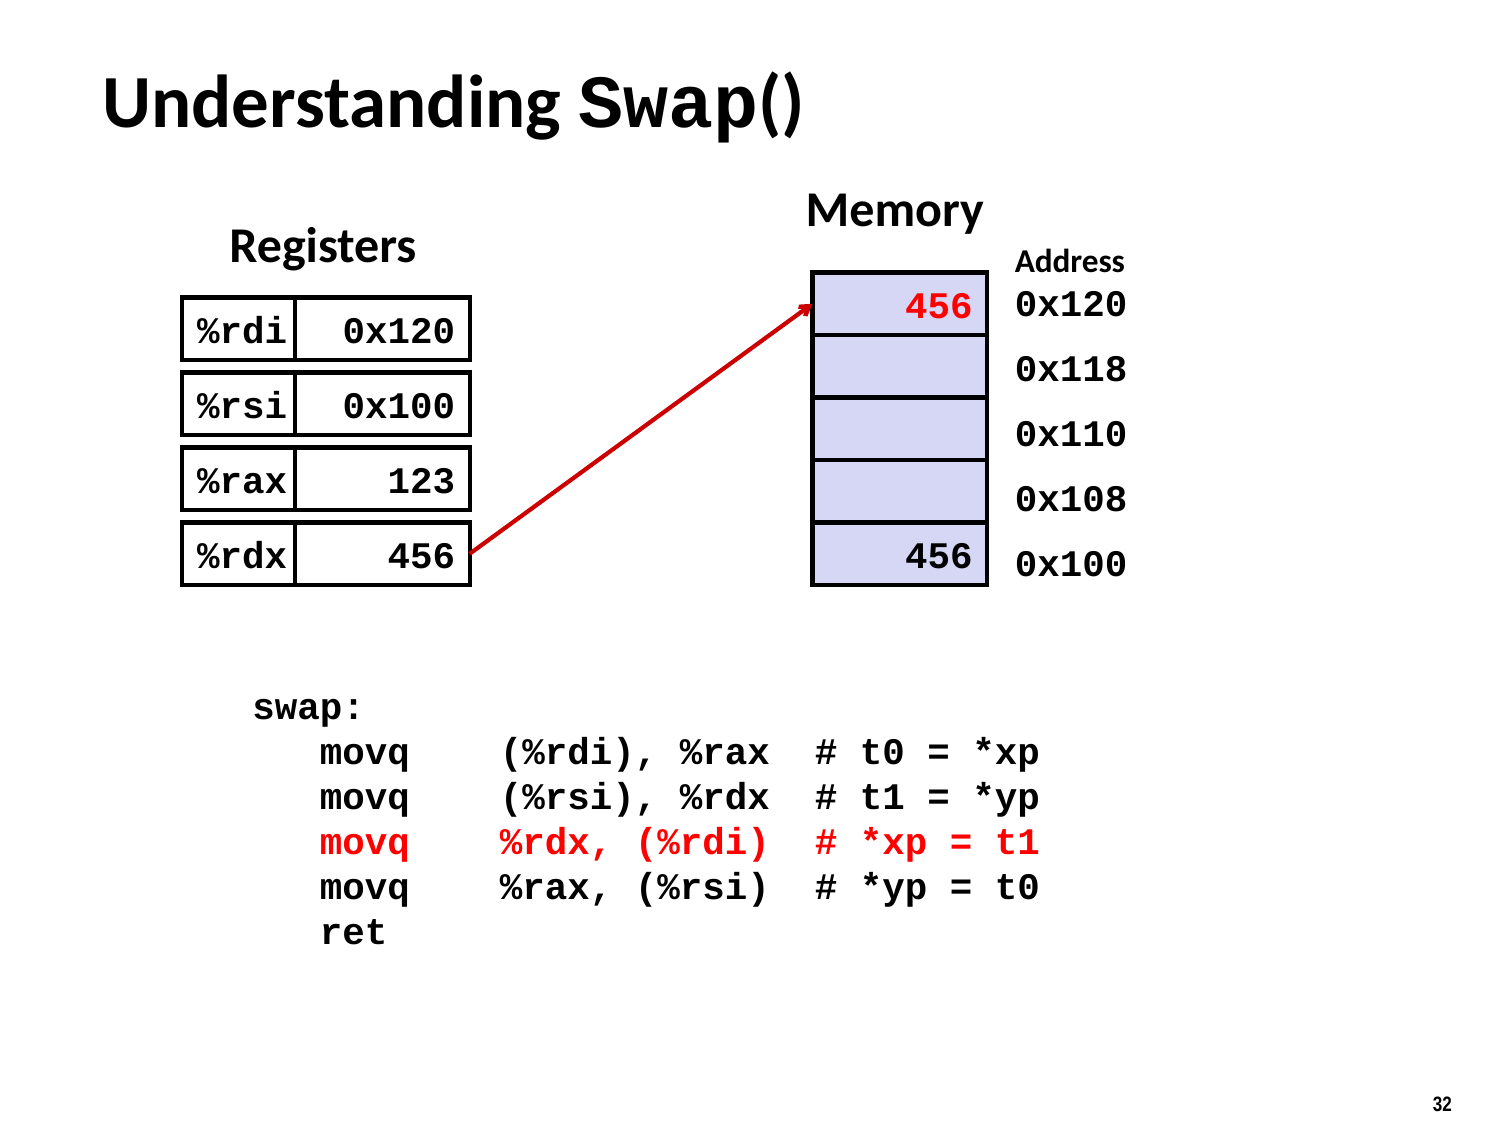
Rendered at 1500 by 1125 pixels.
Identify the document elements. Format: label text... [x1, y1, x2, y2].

title Understanding Swap() [87, 49, 1134, 145]
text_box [999, 231, 1201, 592]
text_box Registers [214, 205, 432, 281]
text_box 456 [812, 522, 988, 585]
text_box [817, 397, 988, 460]
text_box swap: movq (%rdi), %rax # t0 = *xp movq (%rsi), %rdx # t1 = *yp movq %rdx, (%rdi) # *xp = t1 movq %rax, (%rsi) # *yp = t0 ret [237, 674, 1200, 960]
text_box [181, 297, 470, 586]
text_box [469, 303, 813, 555]
text_box [817, 335, 988, 397]
text_box 456 [812, 272, 988, 335]
text_box Memory [790, 169, 1000, 245]
text_box [817, 460, 988, 522]
